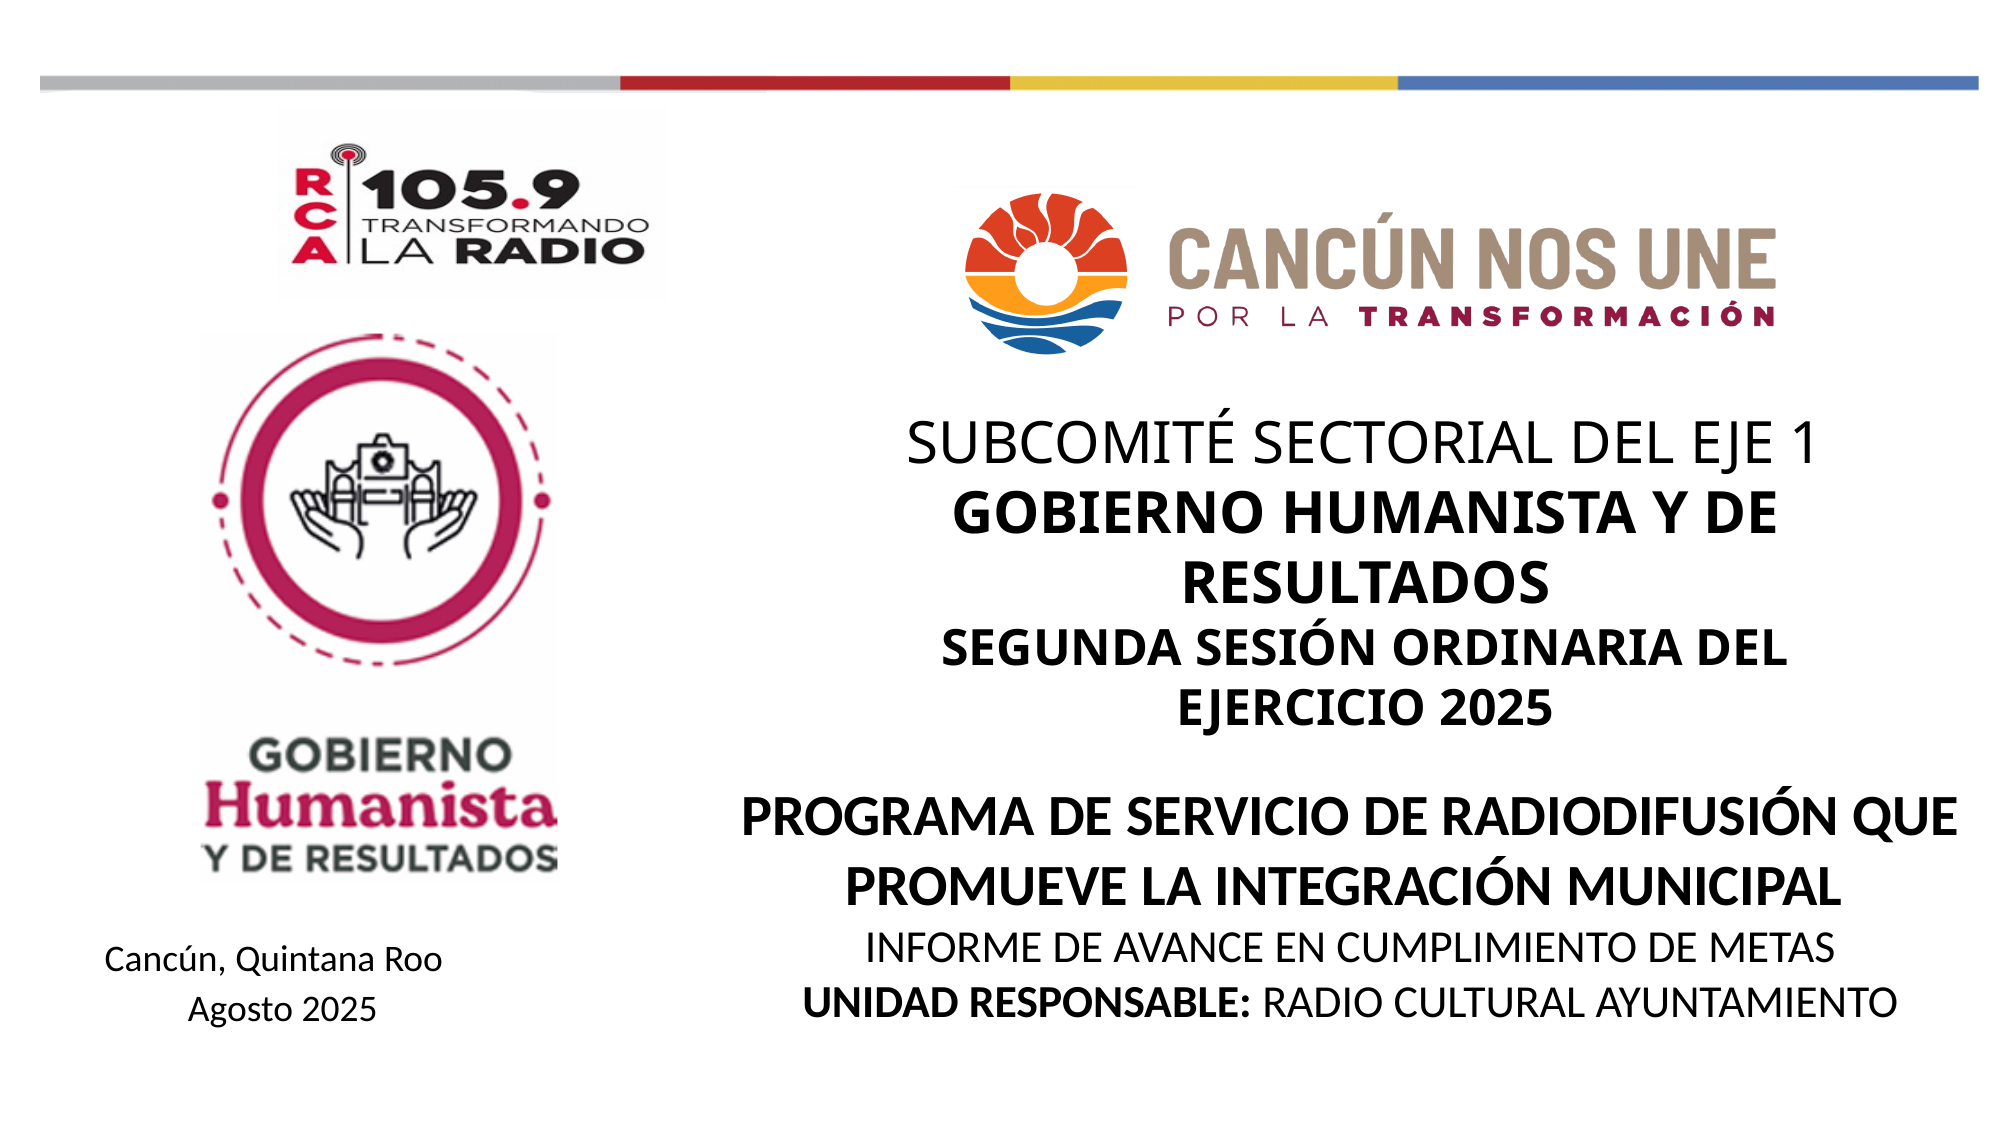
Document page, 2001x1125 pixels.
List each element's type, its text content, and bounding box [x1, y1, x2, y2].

picture [277, 107, 669, 301]
text_box Cancún, Quintana Roo [89, 926, 459, 987]
text_box SUBCOMITÉ SECTORIAL DEL EJE 1 GOBIERNO HUMANISTA Y DE RESULTADOS SEGUNDA SESIÓN ORDINARIA DEL EJERCICIO 2025 [823, 398, 1907, 743]
picture [955, 186, 1136, 362]
text_box Agosto 2025 [173, 987, 393, 1037]
picture [185, 314, 583, 890]
picture [1165, 209, 1780, 330]
picture [40, 75, 1980, 93]
text_box PROGRAMA DE SERVICIO DE RADIODIFUSIÓN QUE PROMUEVE LA INTEGRACIÓN MUNICIPAL INFORME DE AVANCE EN CUMPLIMIENTO DE METAS UNIDAD RESPONSABLE: RADIO CULTURAL AYUNTAMIENTO [685, 769, 2000, 1035]
